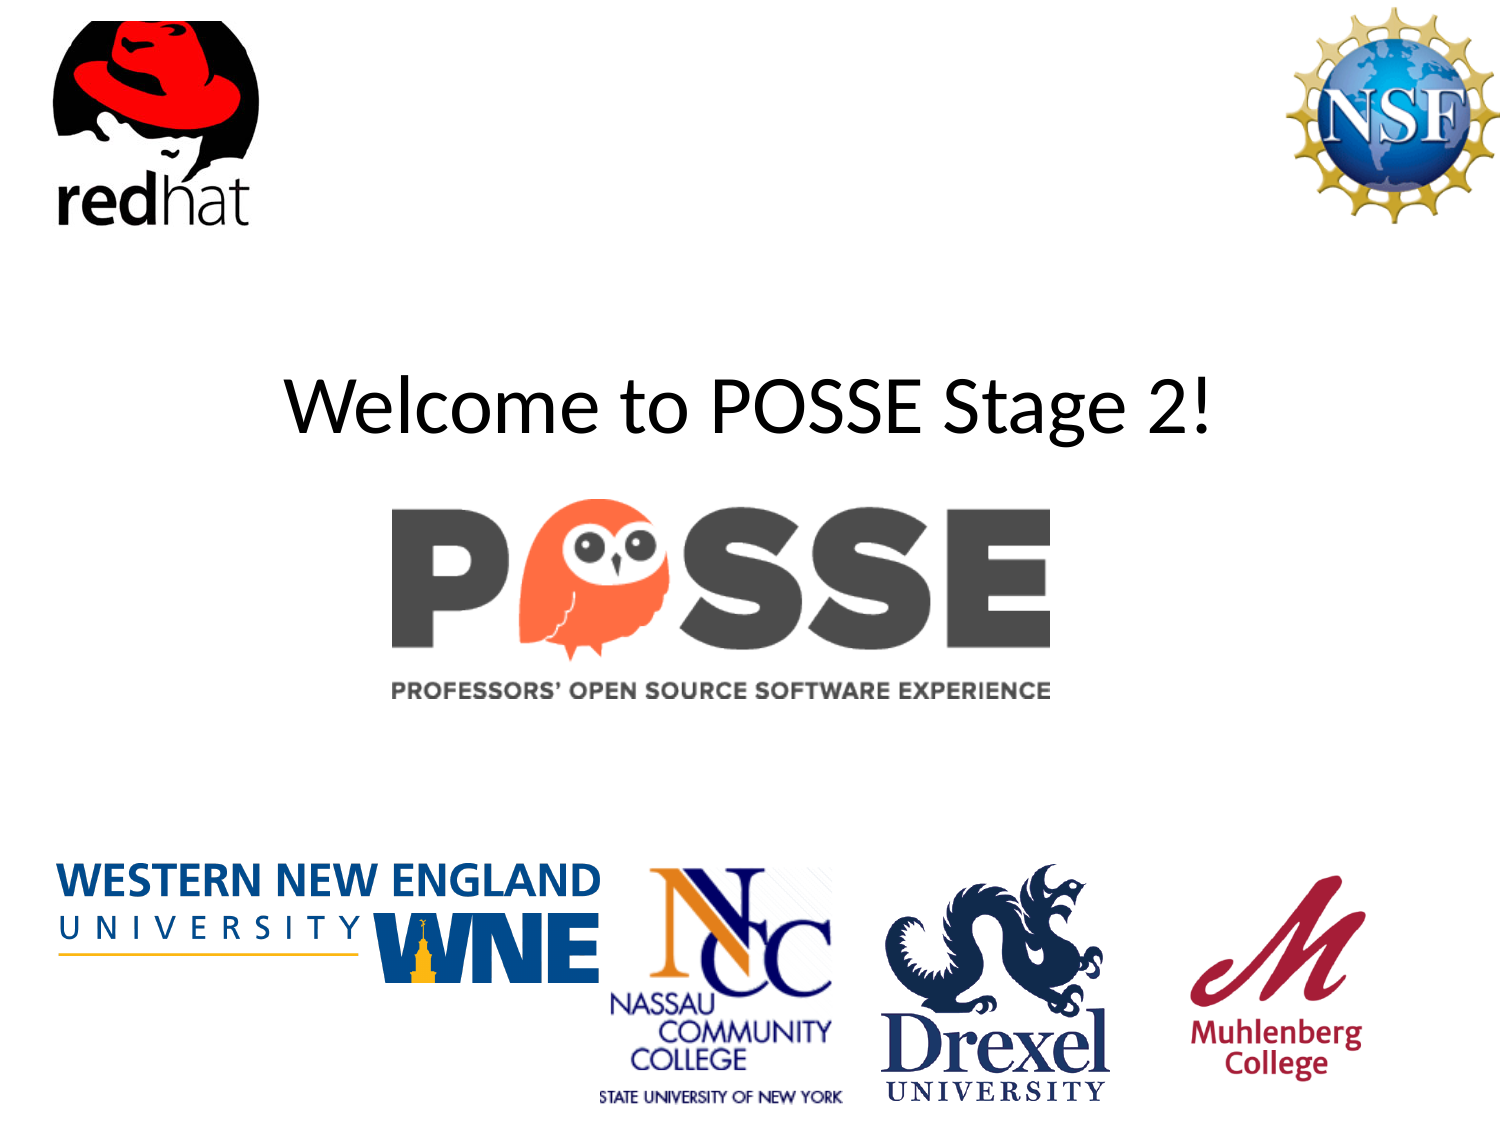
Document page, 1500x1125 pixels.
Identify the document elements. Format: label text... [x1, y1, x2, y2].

picture [874, 862, 1116, 1104]
picture [1282, 3, 1500, 227]
picture [55, 862, 843, 1105]
text_box Welcome to POSSE Stage 2! [112, 279, 1388, 521]
picture [392, 499, 1050, 699]
picture [1162, 862, 1393, 1094]
picture [20, 21, 298, 227]
